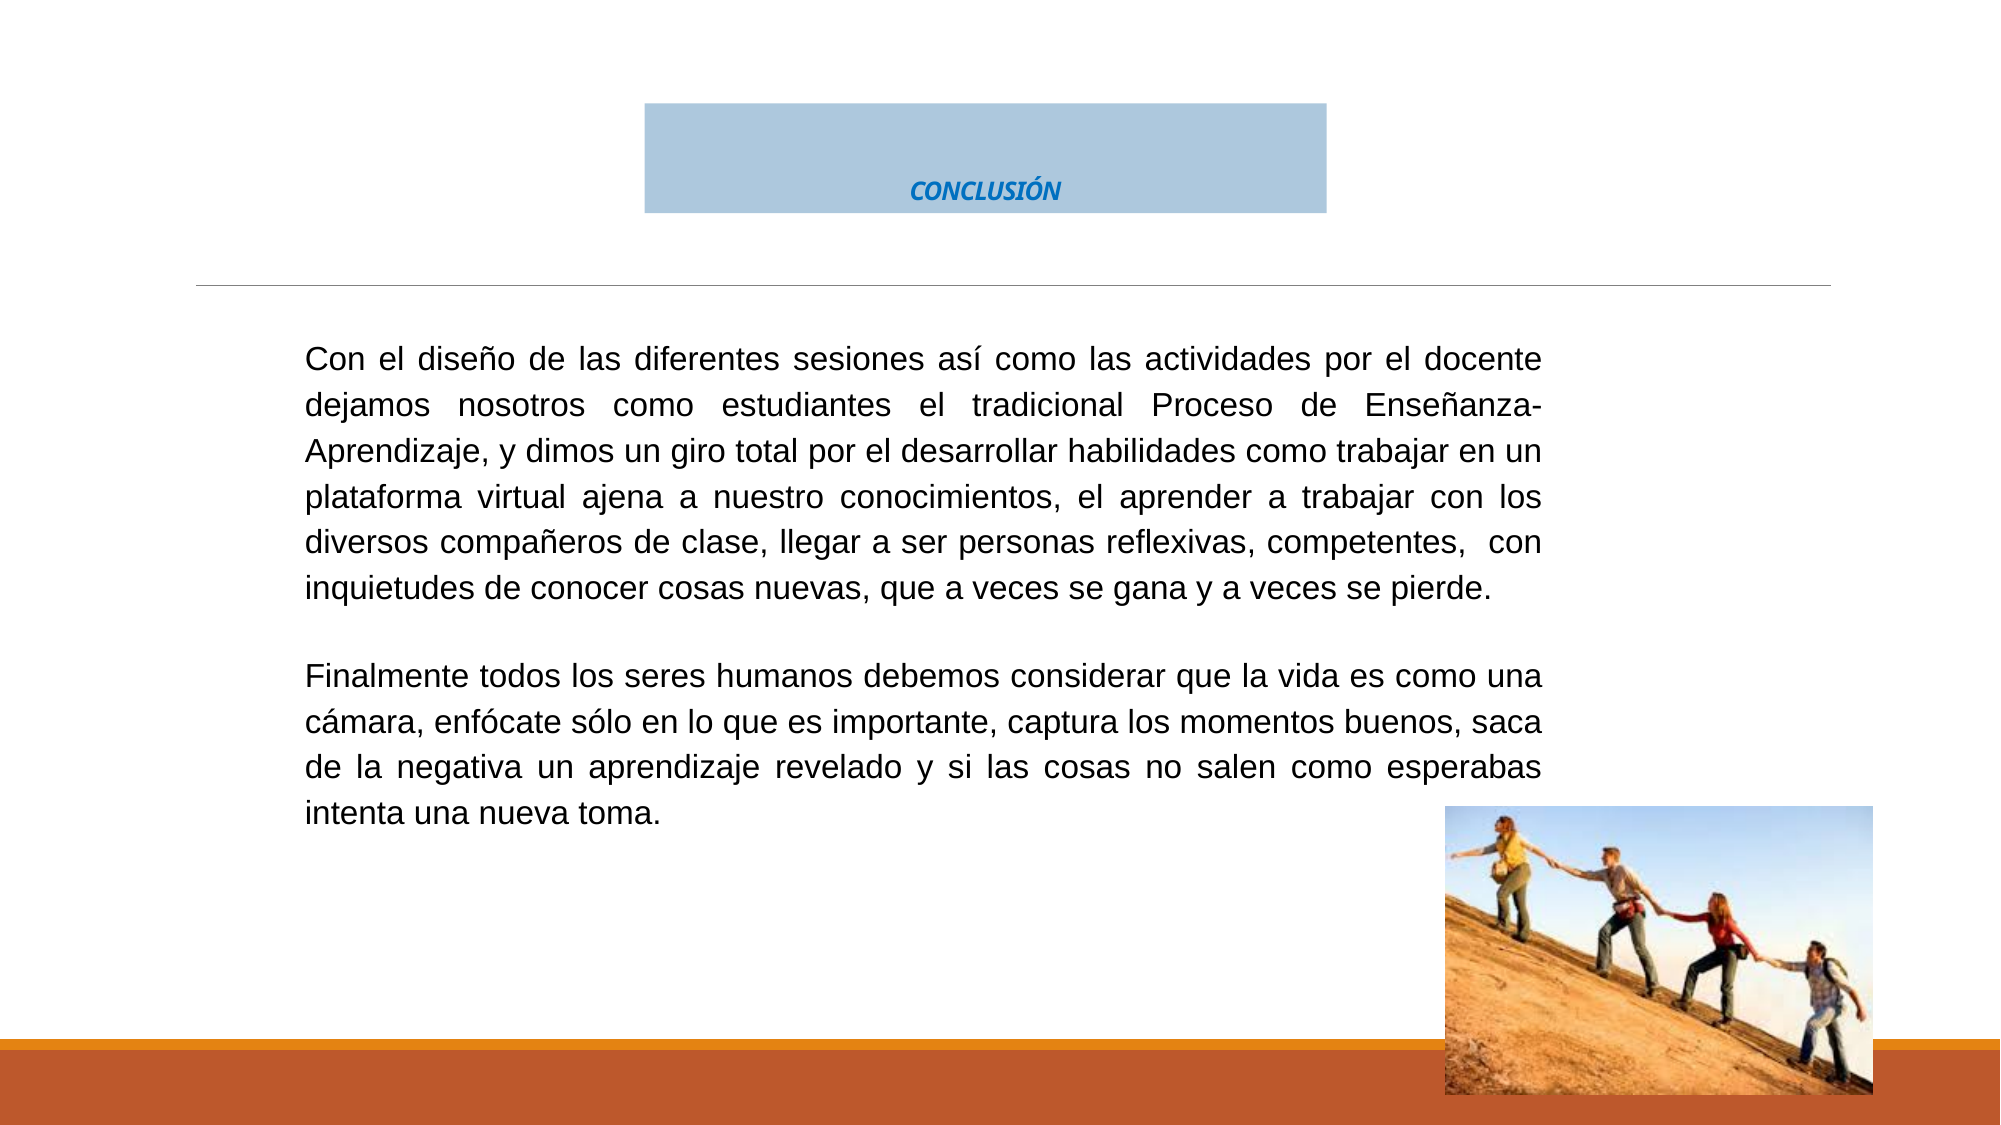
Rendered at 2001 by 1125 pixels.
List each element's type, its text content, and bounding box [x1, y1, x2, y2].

picture [1445, 806, 1873, 1095]
list Con el diseño de las diferentes sesiones así como las actividades por el docente dejamos nosotros como estudiantes el tradicional Proceso de Enseñanza- Aprendizaje, y dimos un giro total por el desarrollar habilidades como trabajar en un plataforma virtual ajena a nuestro conocimientos, el aprender a trabajar con los diversos compañeros de clase, llegar a ser personas reflexivas, competentes, con inquietudes de conocer cosas nuevas, que a veces se gana y a veces se pierde. Finalmente todos los seres humanos debemos considerar que la vida es como una cámara, enfócate sólo en lo que es importante, captura los momentos buenos, saca de la negativa un aprendizaje revelado y si las cosas no salen como esperabas intenta una nueva toma. [289, 323, 1545, 984]
text_box CONCLUSIÓN [644, 103, 1327, 214]
